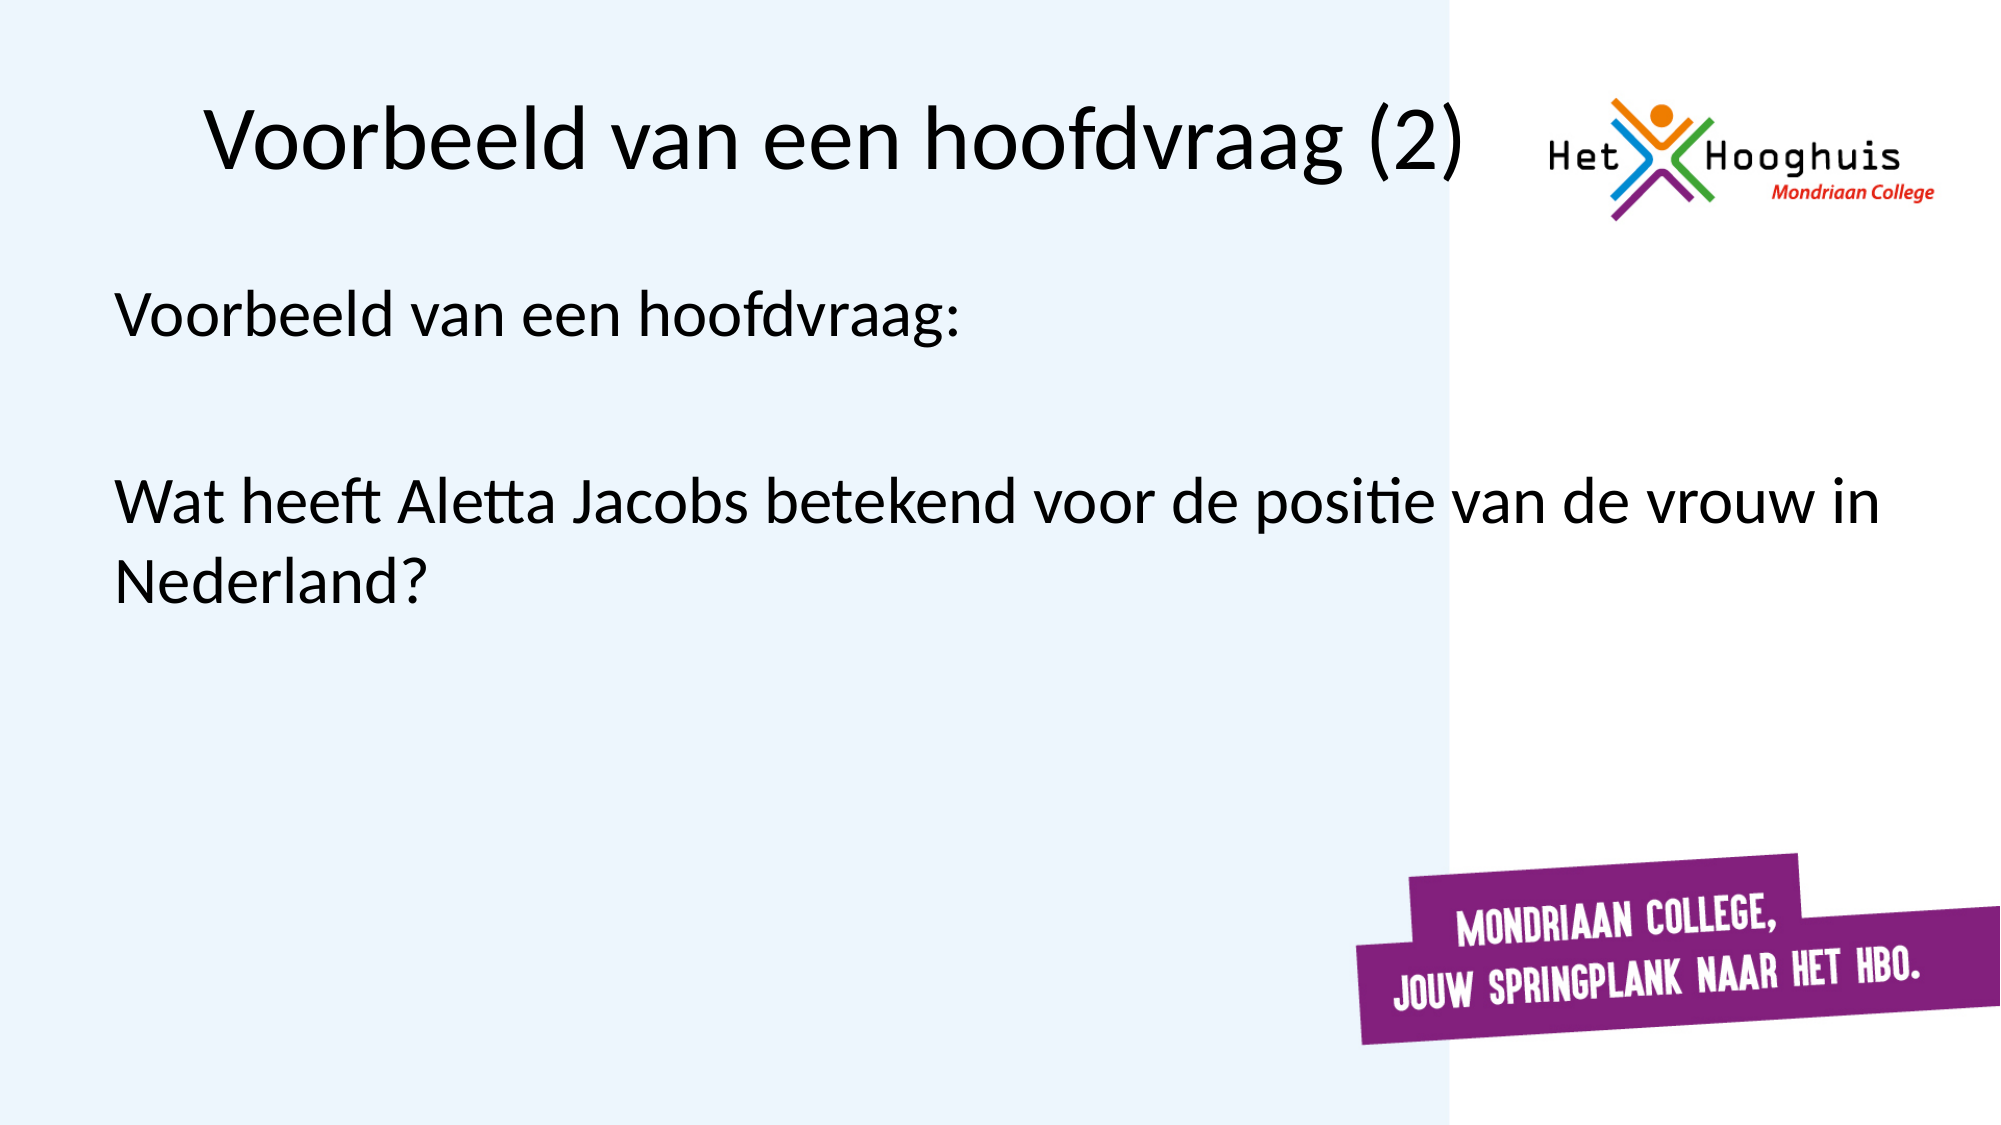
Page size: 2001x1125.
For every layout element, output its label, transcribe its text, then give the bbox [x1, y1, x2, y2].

list Voorbeeld van een hoofdvraag: Wat heeft Aletta Jacobs betekend voor de positie van de vrouw in Nederland? [99, 262, 1900, 1005]
title Voorbeeld van een hoofdvraag (2) [0, 39, 1737, 227]
picture [0, 0, 2000, 1125]
